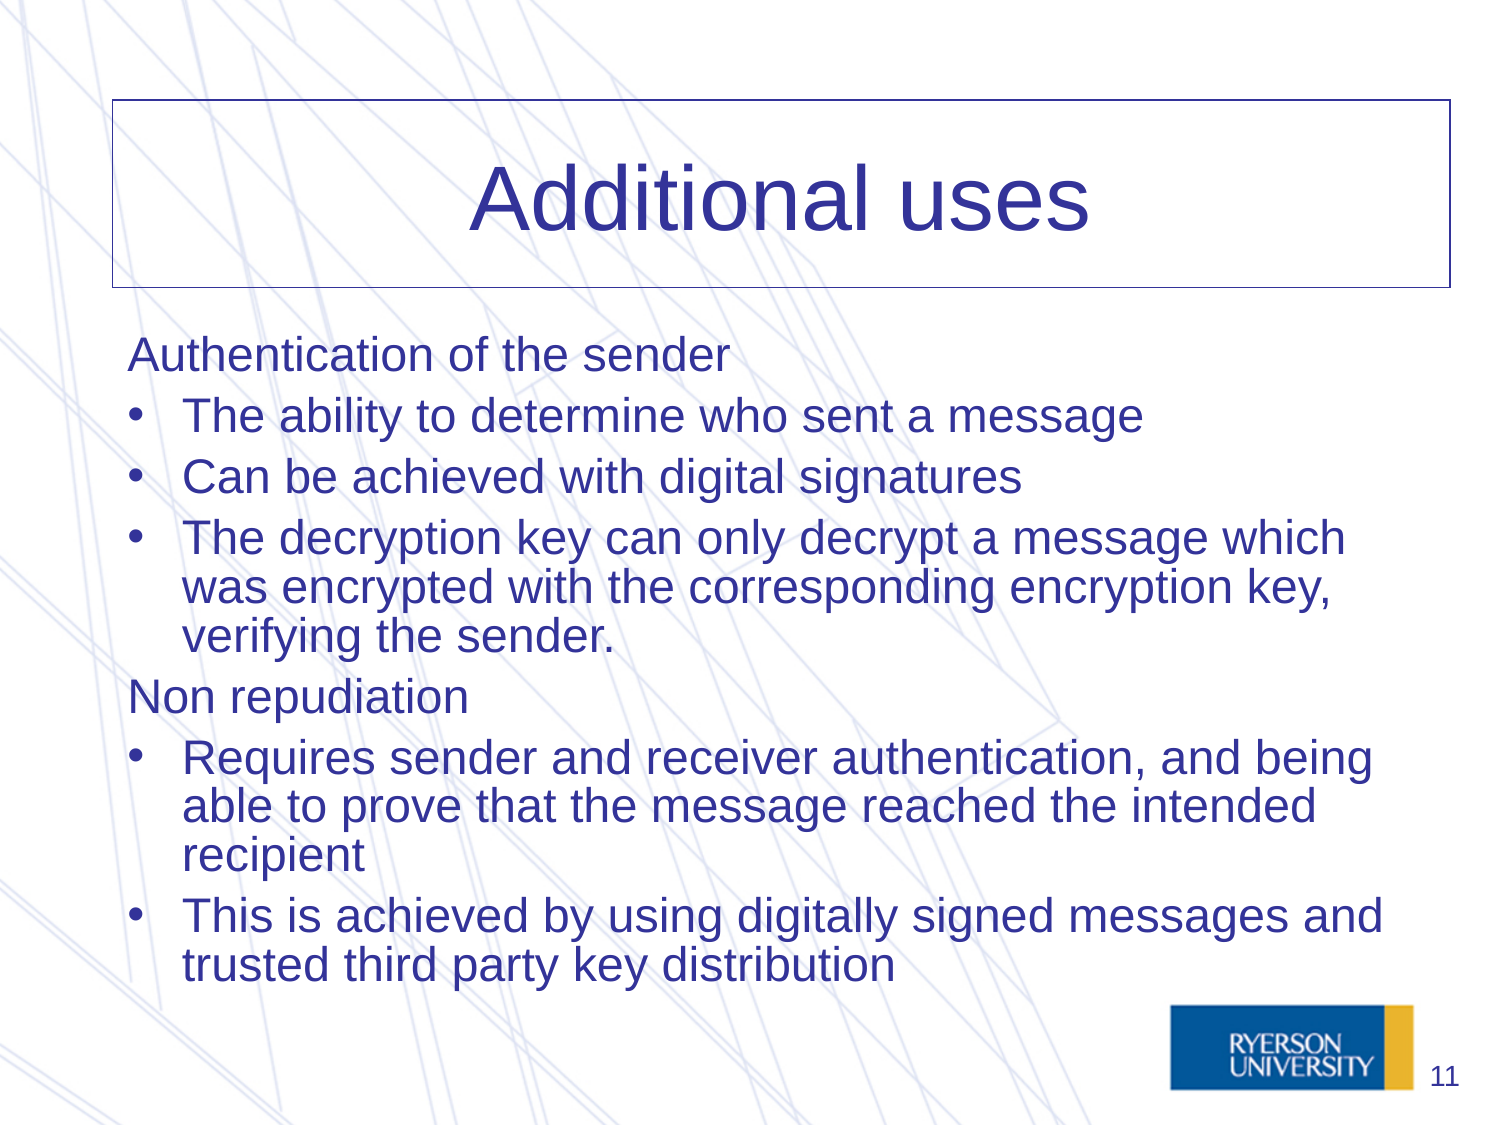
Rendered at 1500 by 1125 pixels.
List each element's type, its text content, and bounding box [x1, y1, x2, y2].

list Authentication of the sender The ability to determine who sent a message Can be achieved with digital signatures The decryption key can only decrypt a message which was encrypted with the corresponding encryption key, verifying the sender. Non repudiation Requires sender and receiver authentication, and being able to prove that the message reached the intended recipient This is achieved by using digitally signed messages and trusted third party key distribution [112, 324, 1451, 1001]
title Additional uses [112, 99, 1451, 288]
slide_number 11 [1399, 1049, 1476, 1113]
picture [0, 0, 1500, 1125]
